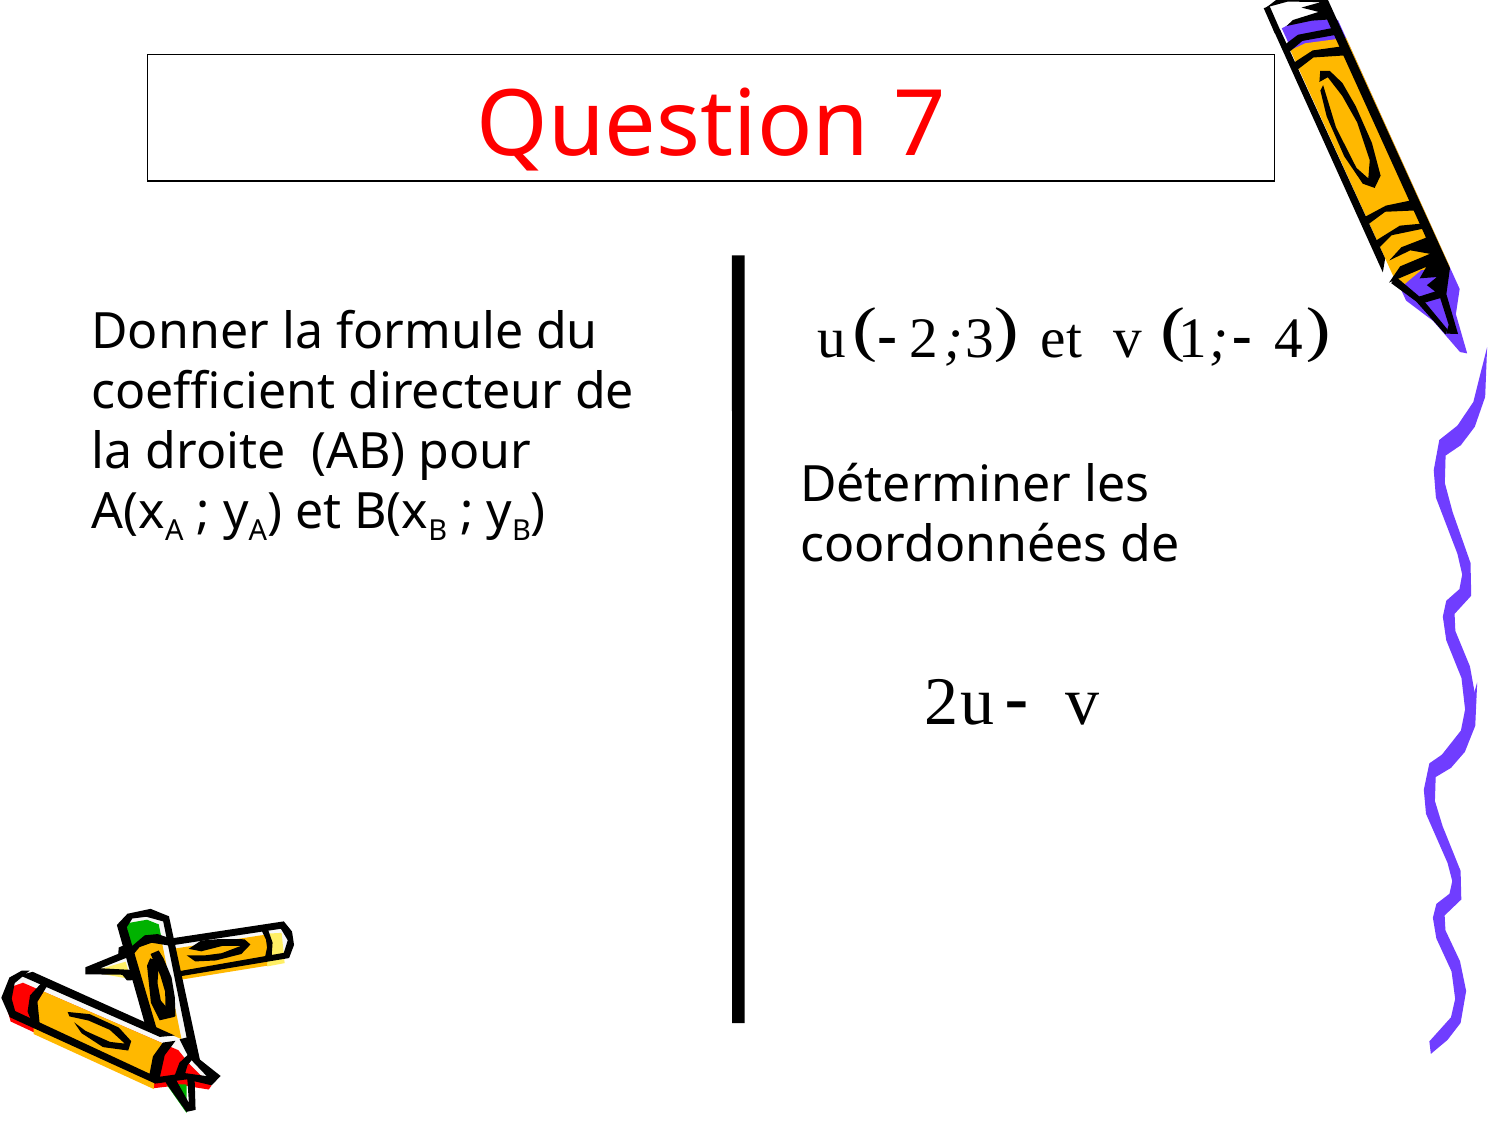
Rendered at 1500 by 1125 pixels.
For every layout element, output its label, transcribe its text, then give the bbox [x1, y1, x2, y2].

text_box Déterminer les coordonnées de [785, 444, 1306, 580]
title Question 7 [147, 54, 1275, 182]
text_box Donner la formule du coefficient directeur de la droite (AB) pour A(xA ; yA) et B(xB ; yB) [76, 290, 680, 554]
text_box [808, 290, 1334, 392]
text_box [915, 644, 1114, 754]
